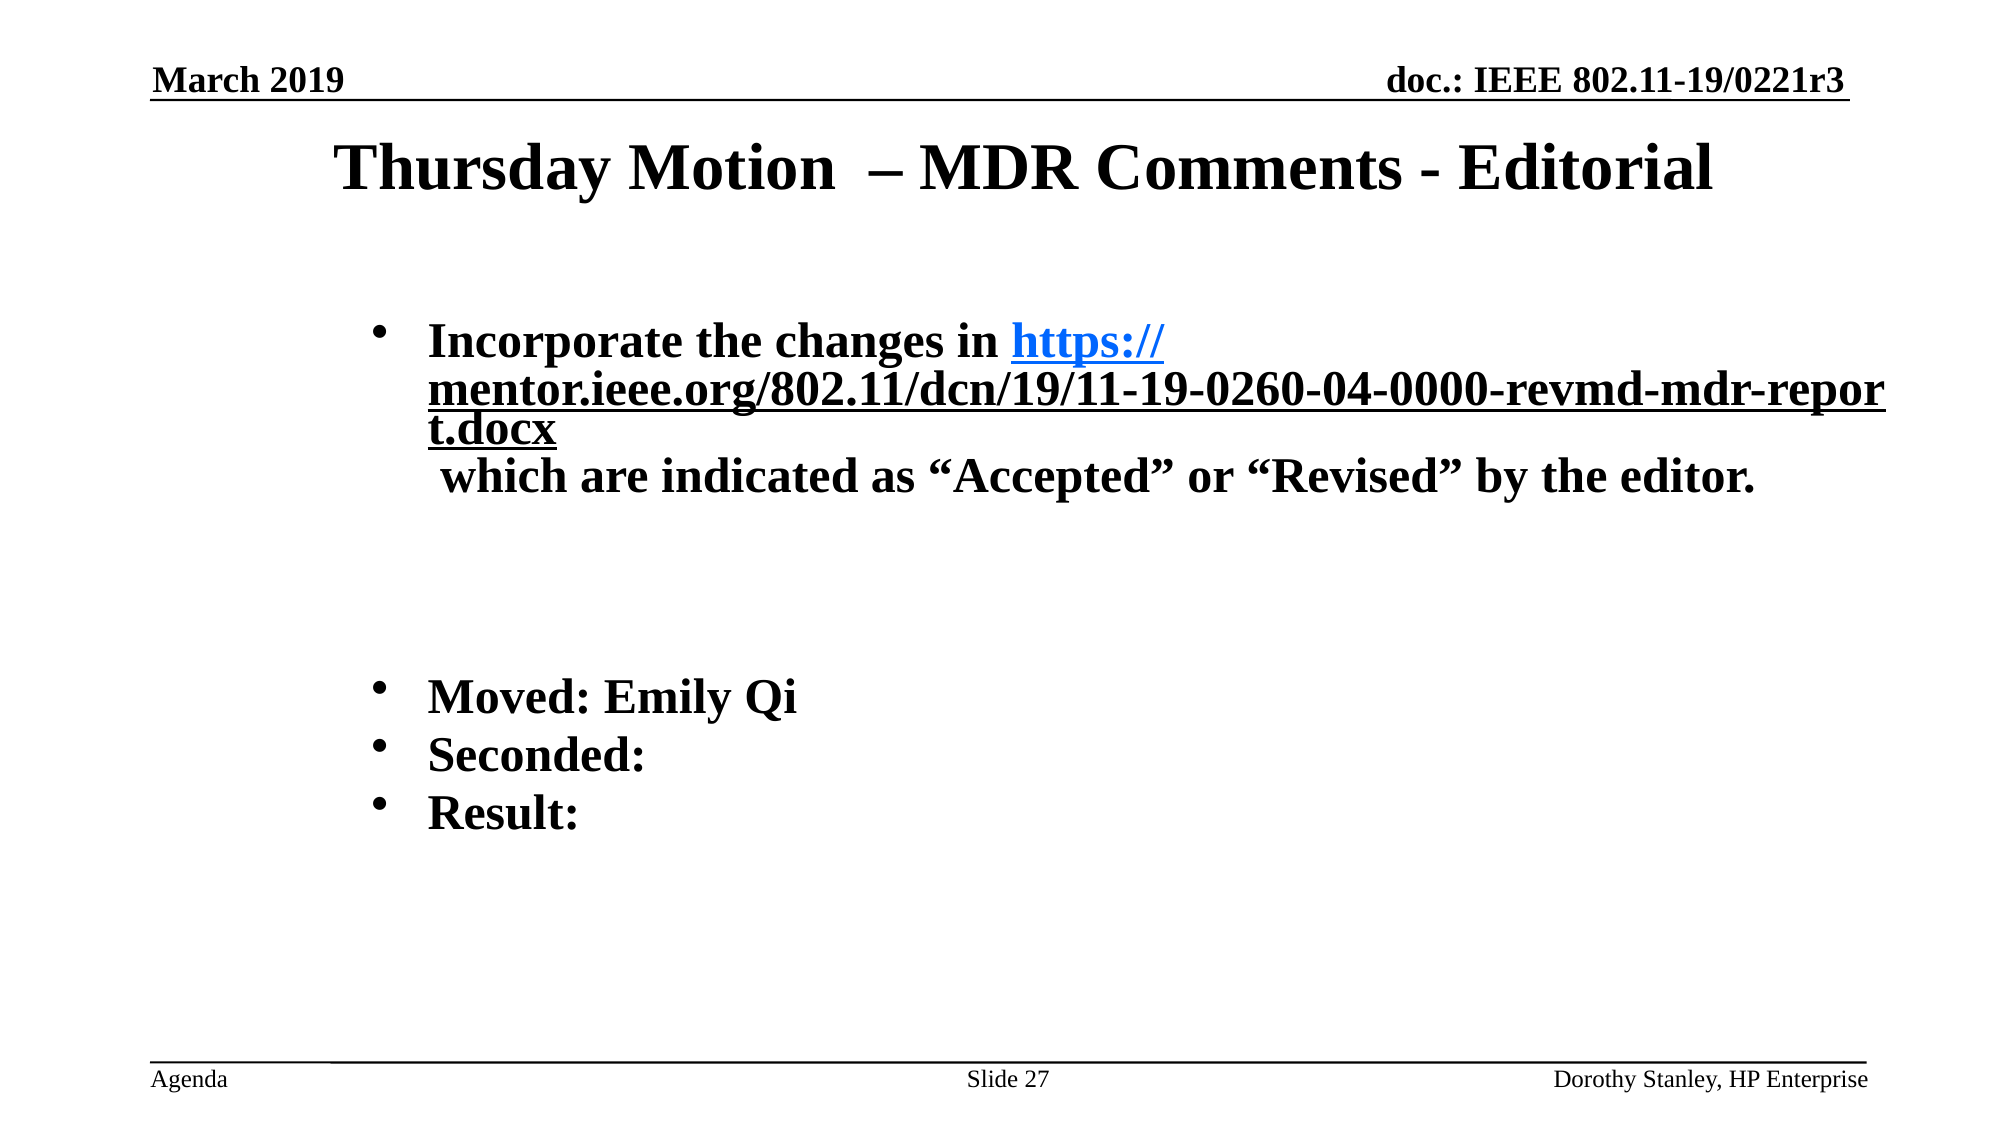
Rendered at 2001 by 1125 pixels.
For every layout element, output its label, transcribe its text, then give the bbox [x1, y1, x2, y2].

footer Dorothy Stanley, HP Enterprise [1549, 1062, 1869, 1093]
list Incorporate the changes in https://mentor.ieee.org/802.11/dcn/19/11-19-0260-04-0000-revmd-mdr-report.docx which are indicated as “Accepted” or “Revised” by the editor. Moved: Emily Qi Seconded: Result: [356, 251, 1911, 1002]
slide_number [152, 54, 567, 100]
title Thursday Motion – MDR Comments - Editorial [200, 75, 1850, 250]
slide_number Slide 27 [966, 1062, 1051, 1093]
